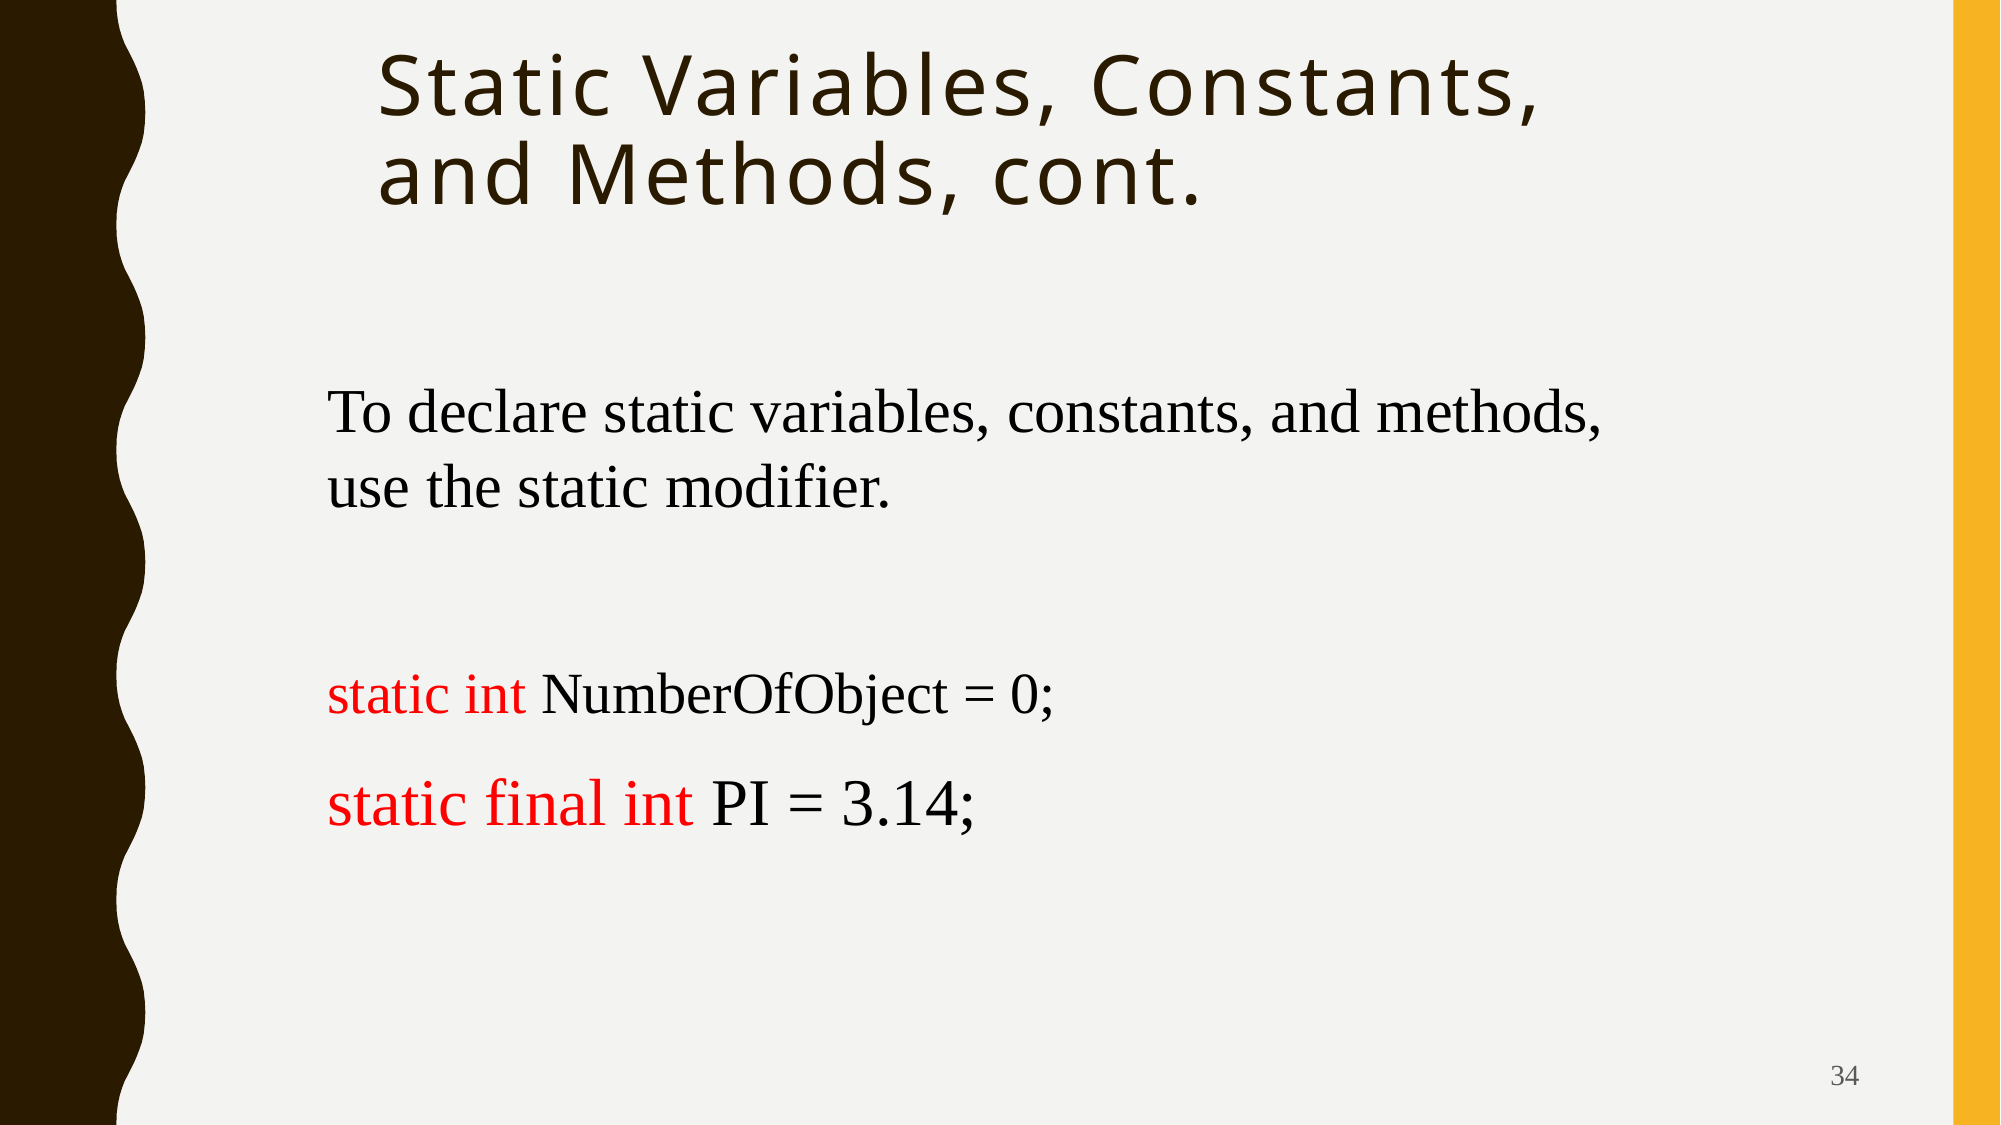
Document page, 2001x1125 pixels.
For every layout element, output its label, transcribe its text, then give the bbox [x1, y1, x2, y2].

text_box To declare static variables, constants, and methods, use the static modifier. static int NumberOfObject = 0; static final int PI = 3.14; [312, 362, 1688, 952]
title Static Variables, Constants, and Methods, cont. [362, 35, 1638, 271]
slide_number 34 [1412, 1045, 1875, 1103]
